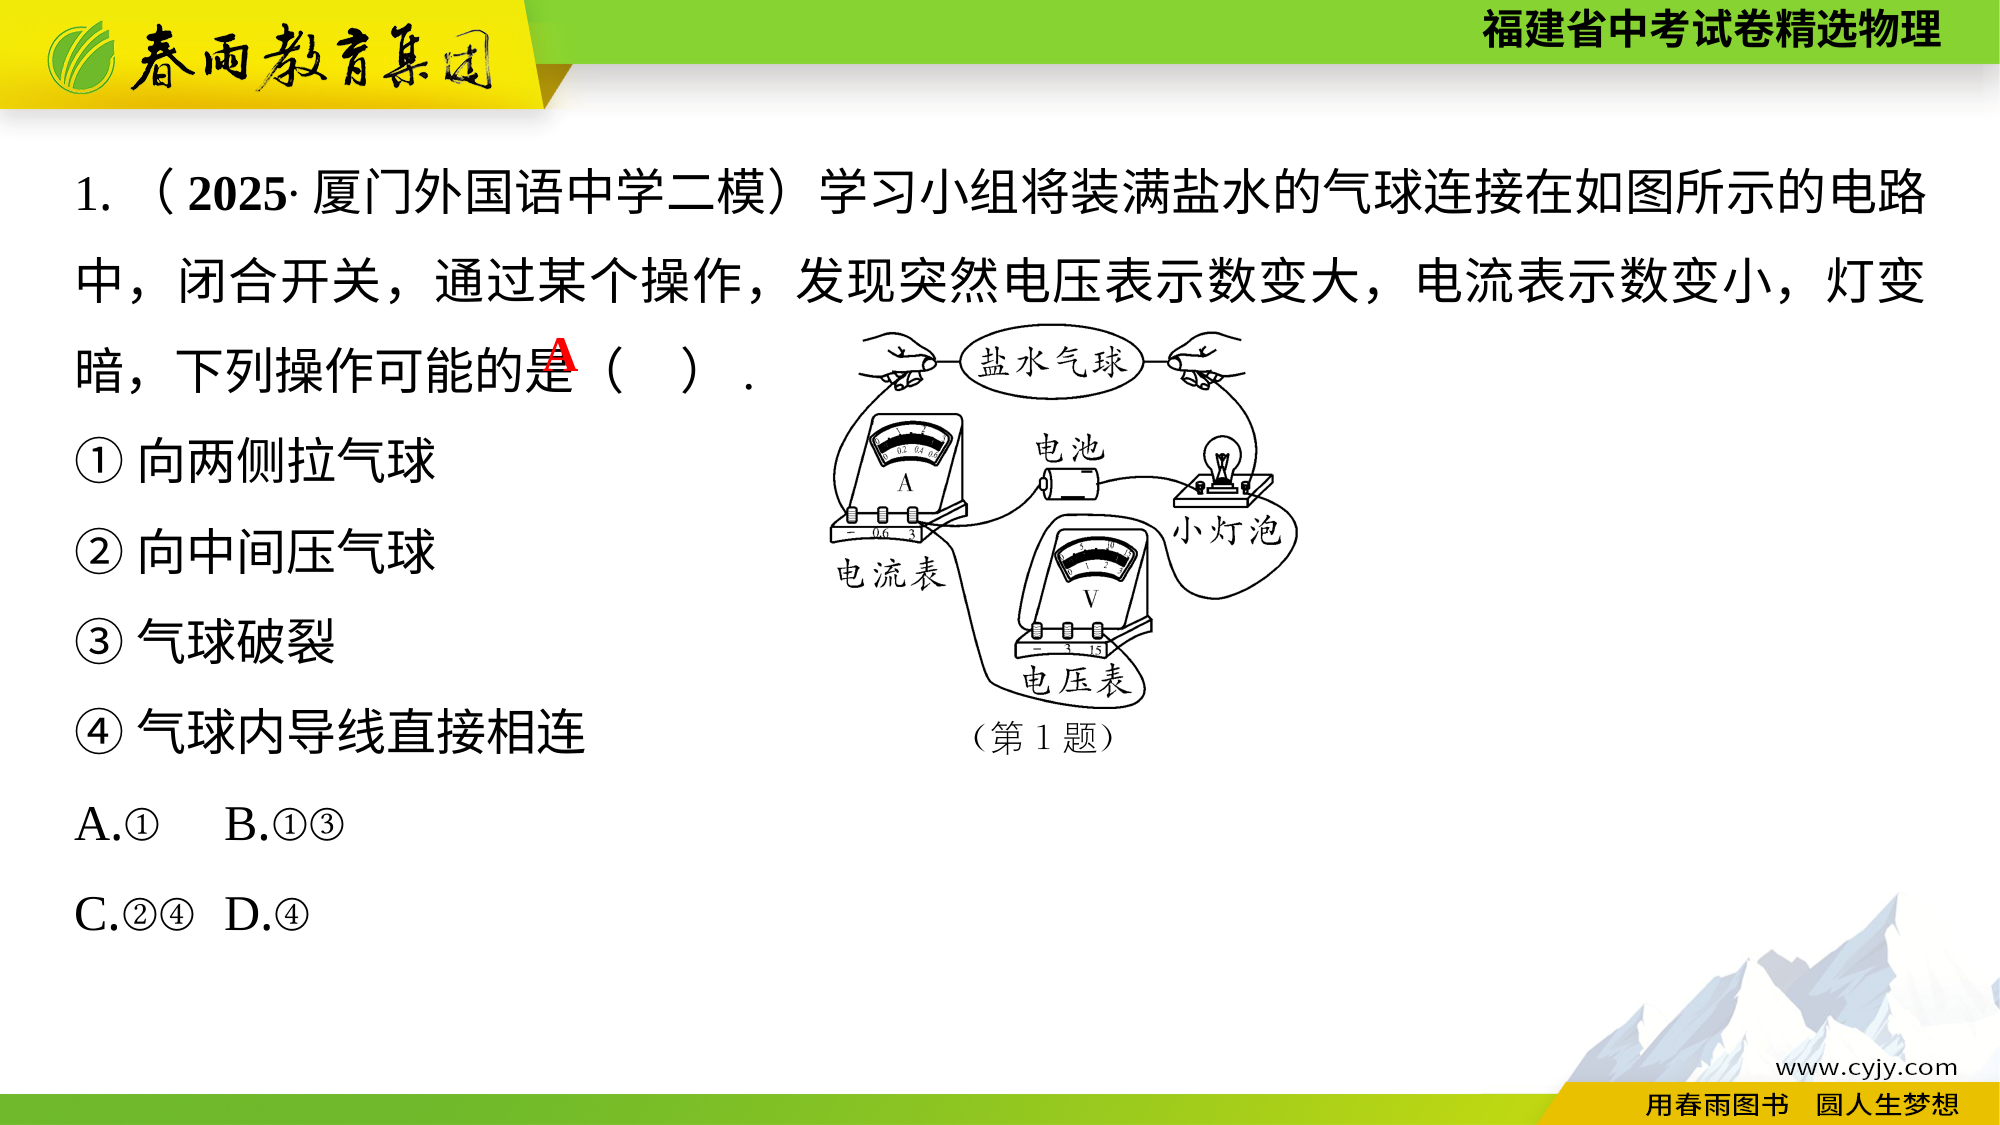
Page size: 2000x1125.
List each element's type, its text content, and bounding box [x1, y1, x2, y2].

text_box A [527, 313, 594, 389]
picture [0, 0, 2000, 1125]
list 1.（2025∙厦门外国语中学二模）学习小组将装满盐水的气球连接在如图所示的电路中，闭合开关，通过某个操作，发现突然电压表示数变大，电流表示数变小，灯变暗，下列操作可能的是（ ）. ①向两侧拉气球 ②向中间压气球 ③气球破裂 ④气球内导线直接相连 A.① B.①③ C.②④ D.④ [59, 122, 1944, 956]
